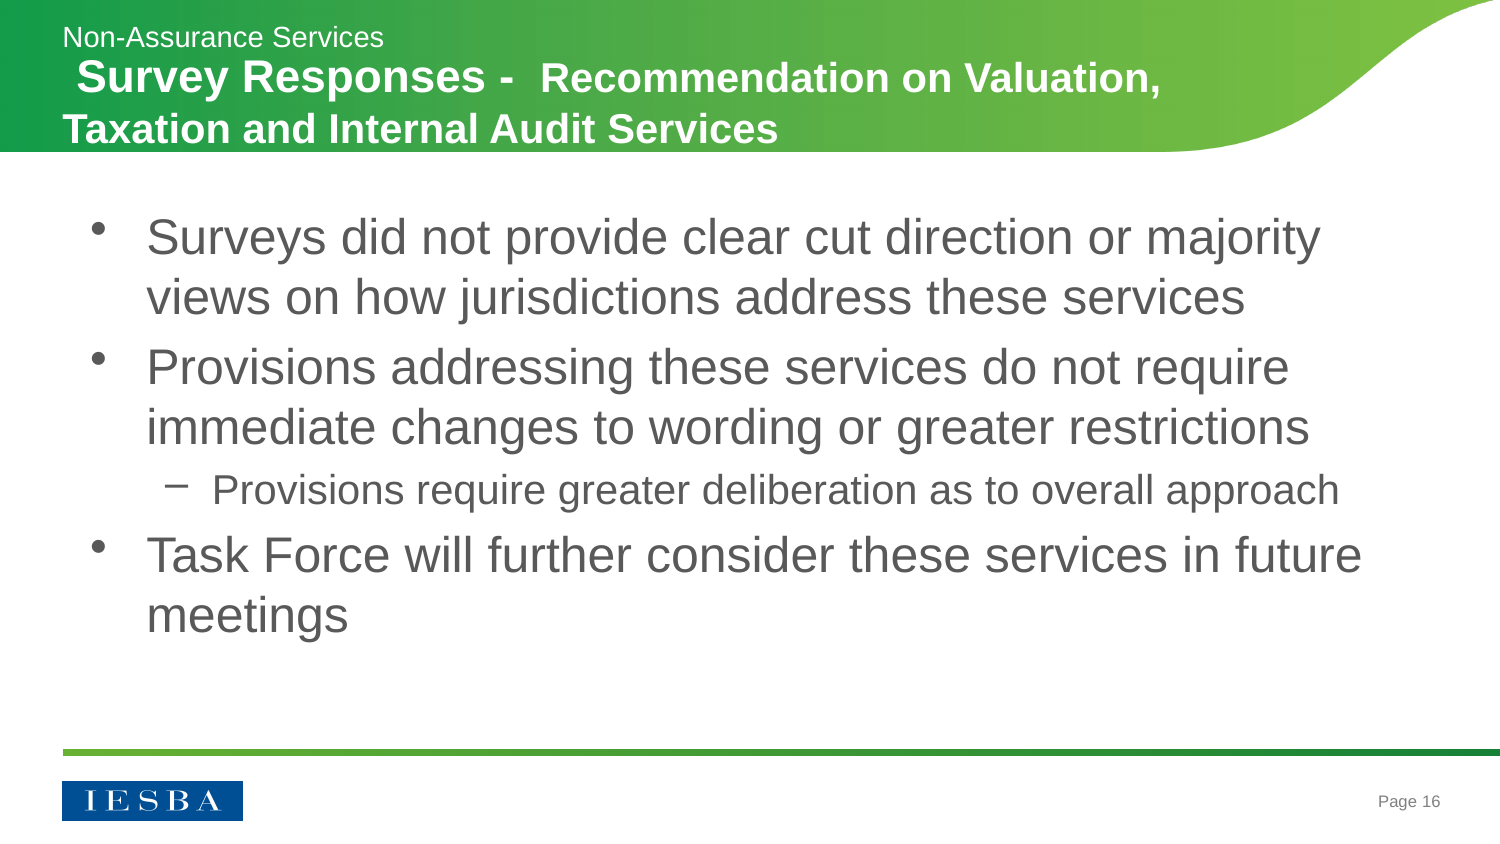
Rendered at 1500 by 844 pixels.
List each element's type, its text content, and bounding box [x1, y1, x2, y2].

title Survey Responses - Recommendation on Valuation, Taxation and Internal Audit Services [62, 34, 1300, 100]
picture [62, 781, 243, 821]
picture [0, 0, 1497, 152]
list Surveys did not provide clear cut direction or majority views on how jurisdictions address these services Provisions addressing these services do not require immediate changes to wording or greater restrictions Provisions require greater deliberation as to overall approach Task Force will further consider these services in future meetings [75, 196, 1463, 704]
subtitle Non-Assurance Services [62, 18, 500, 47]
